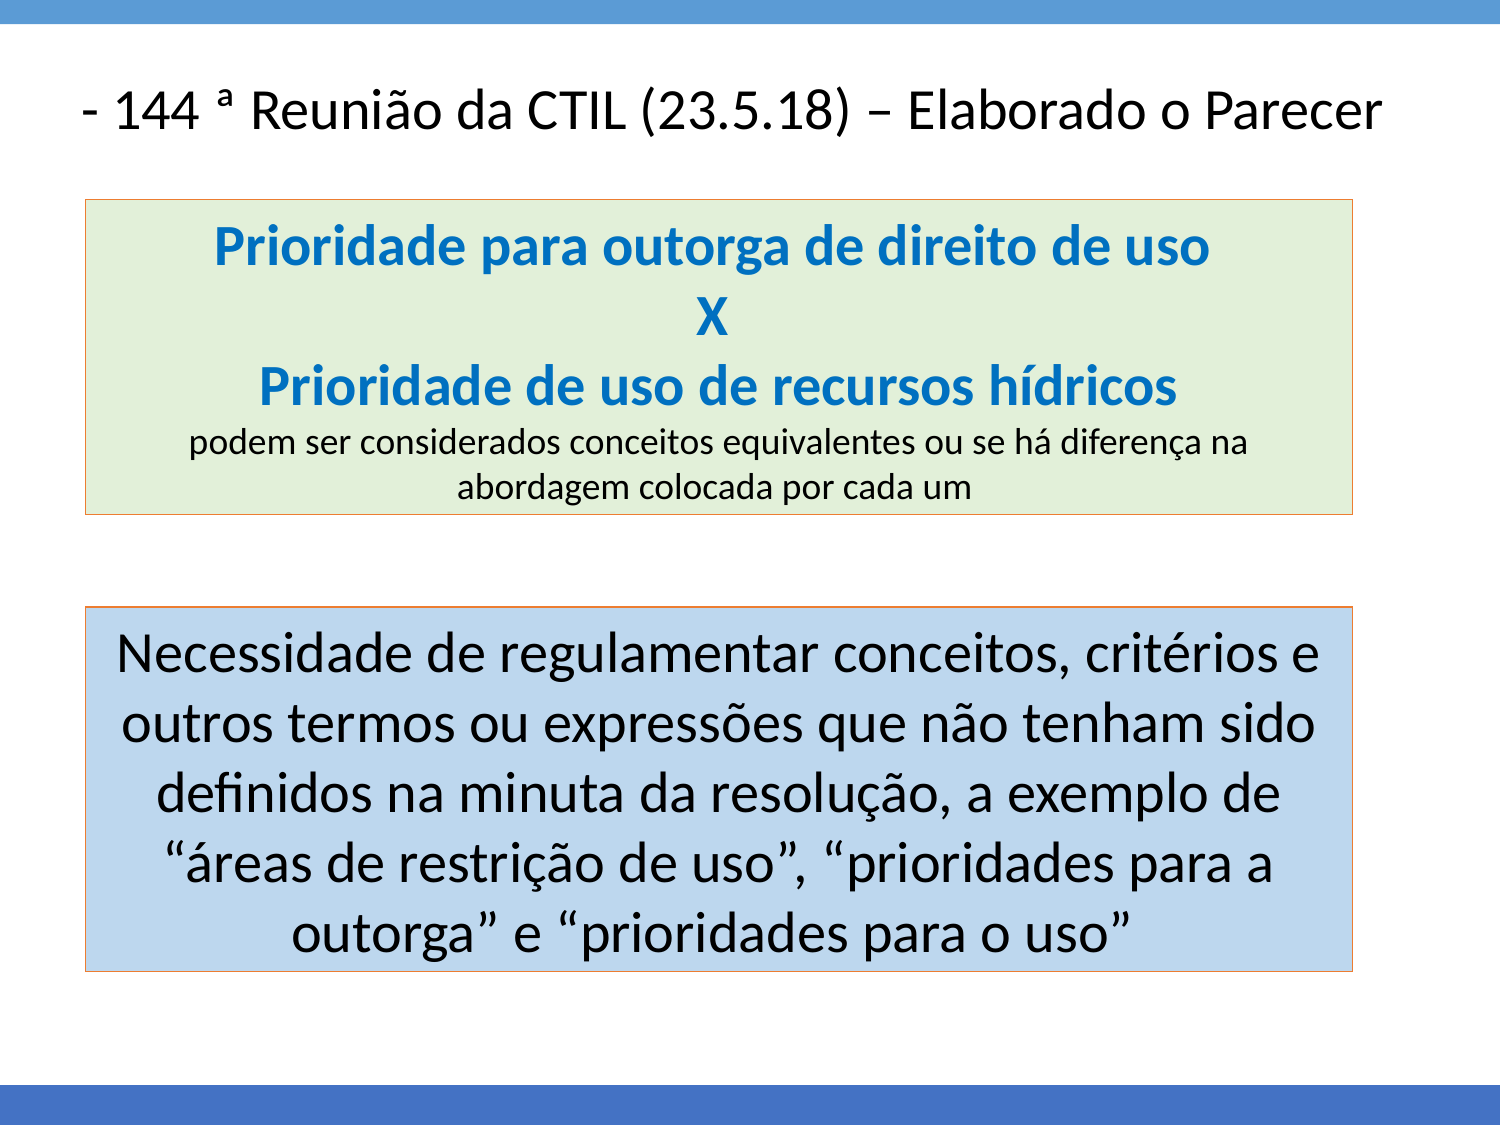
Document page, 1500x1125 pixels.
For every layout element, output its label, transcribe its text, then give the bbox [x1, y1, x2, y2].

text_box Necessidade de regulamentar conceitos, critérios e outros termos ou expressões que não tenham sido definidos na minuta da resolução, a exemplo de “áreas de restrição de uso”, “prioridades para a outorga” e “prioridades para o uso” [85, 606, 1353, 972]
text_box - 144 ª Reunião da CTIL (23.5.18) – Elaborado o Parecer [66, 58, 1415, 149]
text_box [0, 1084, 1500, 1125]
text_box [0, 0, 1500, 25]
text_box Prioridade para outorga de direito de uso X Prioridade de uso de recursos hídricos podem ser considerados conceitos equivalentes ou se há diferença na abordagem colocada por cada um [85, 199, 1353, 515]
